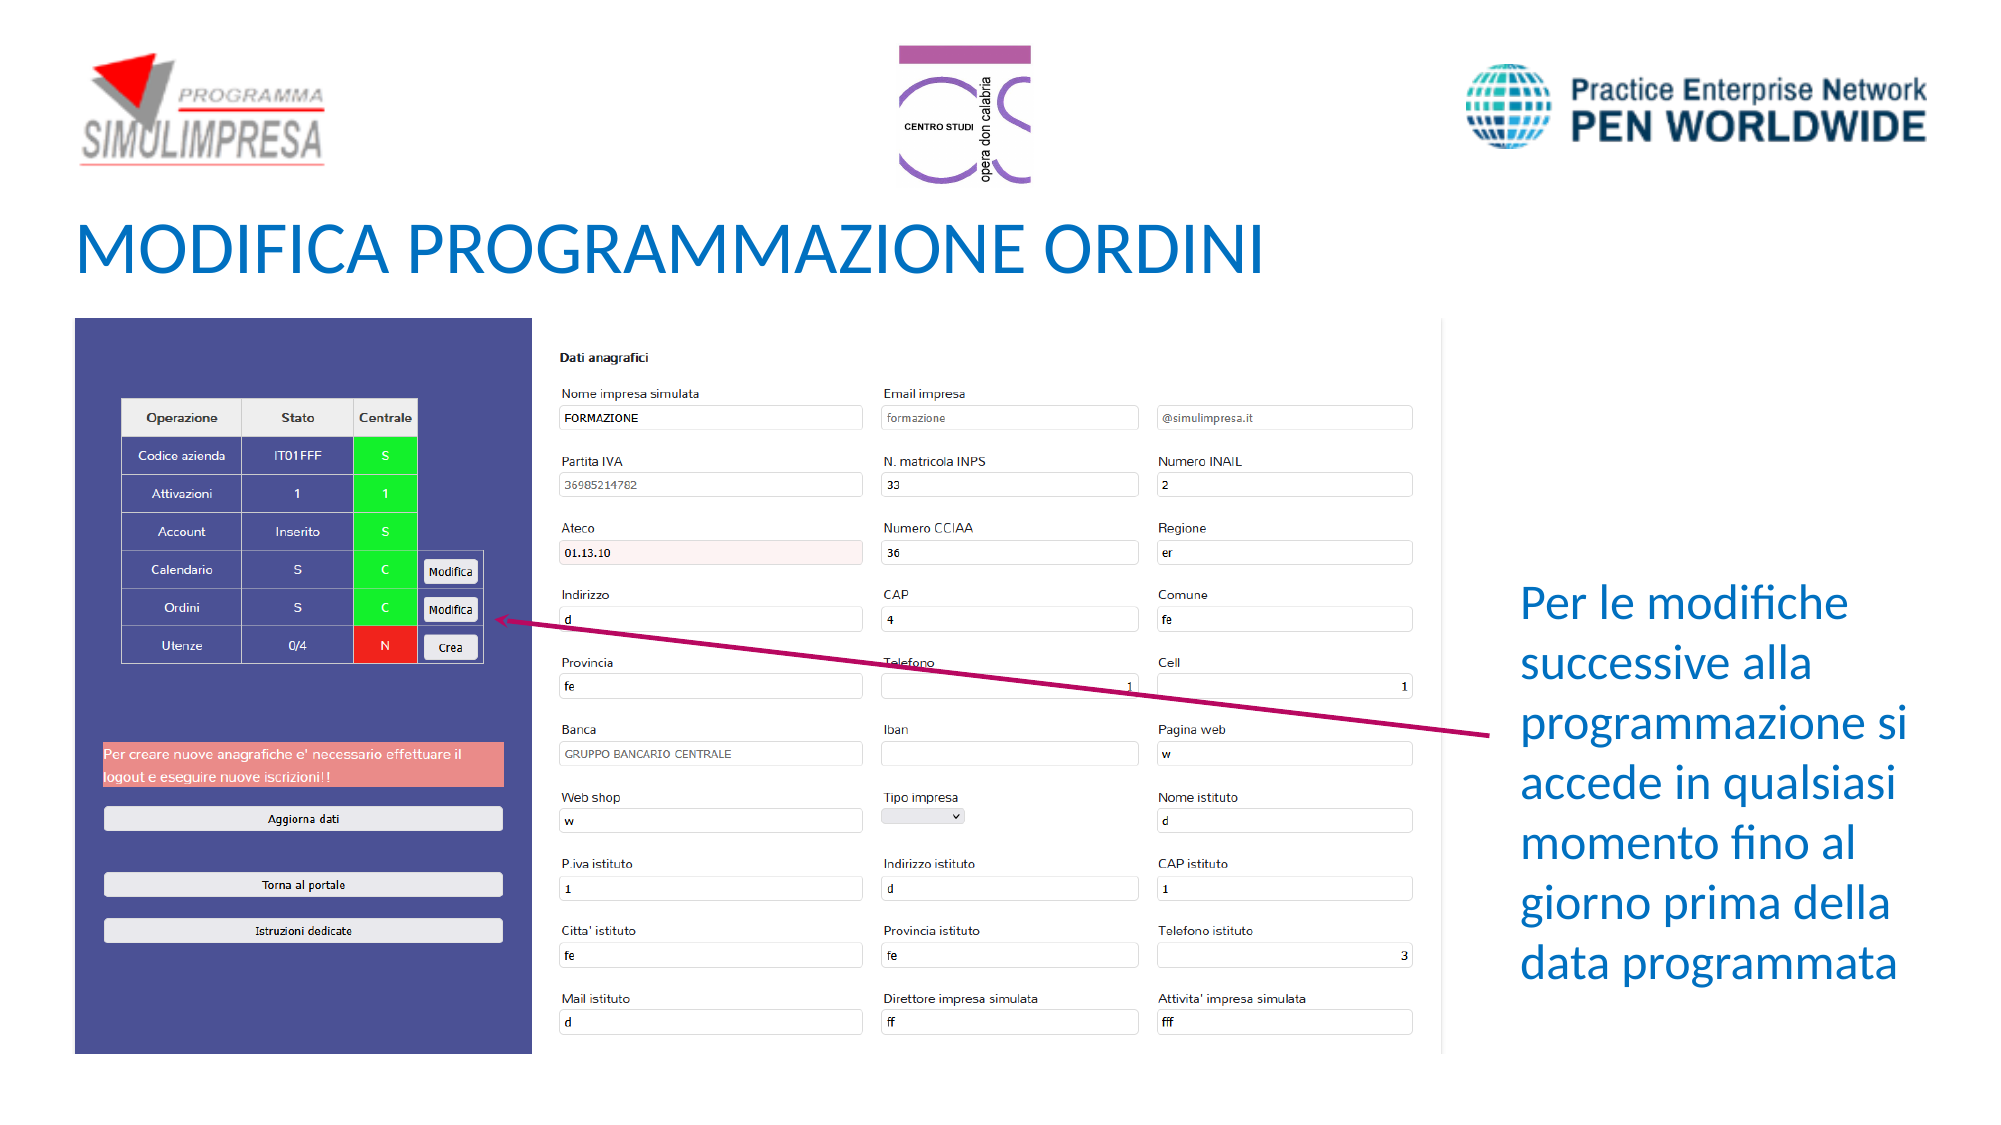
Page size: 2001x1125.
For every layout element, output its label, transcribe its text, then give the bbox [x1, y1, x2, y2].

picture [72, 317, 1446, 1054]
text_box Per le modifiche successive alla programmazione si accede in qualsiasi momento fino al giorno prima della data programmata [1505, 562, 1974, 998]
subtitle MODIFICA PROGRAMMAZIONE ORDINI [59, 201, 1927, 319]
picture [76, 50, 336, 168]
picture [1466, 64, 1927, 149]
picture [896, 42, 1034, 188]
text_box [494, 619, 1490, 737]
